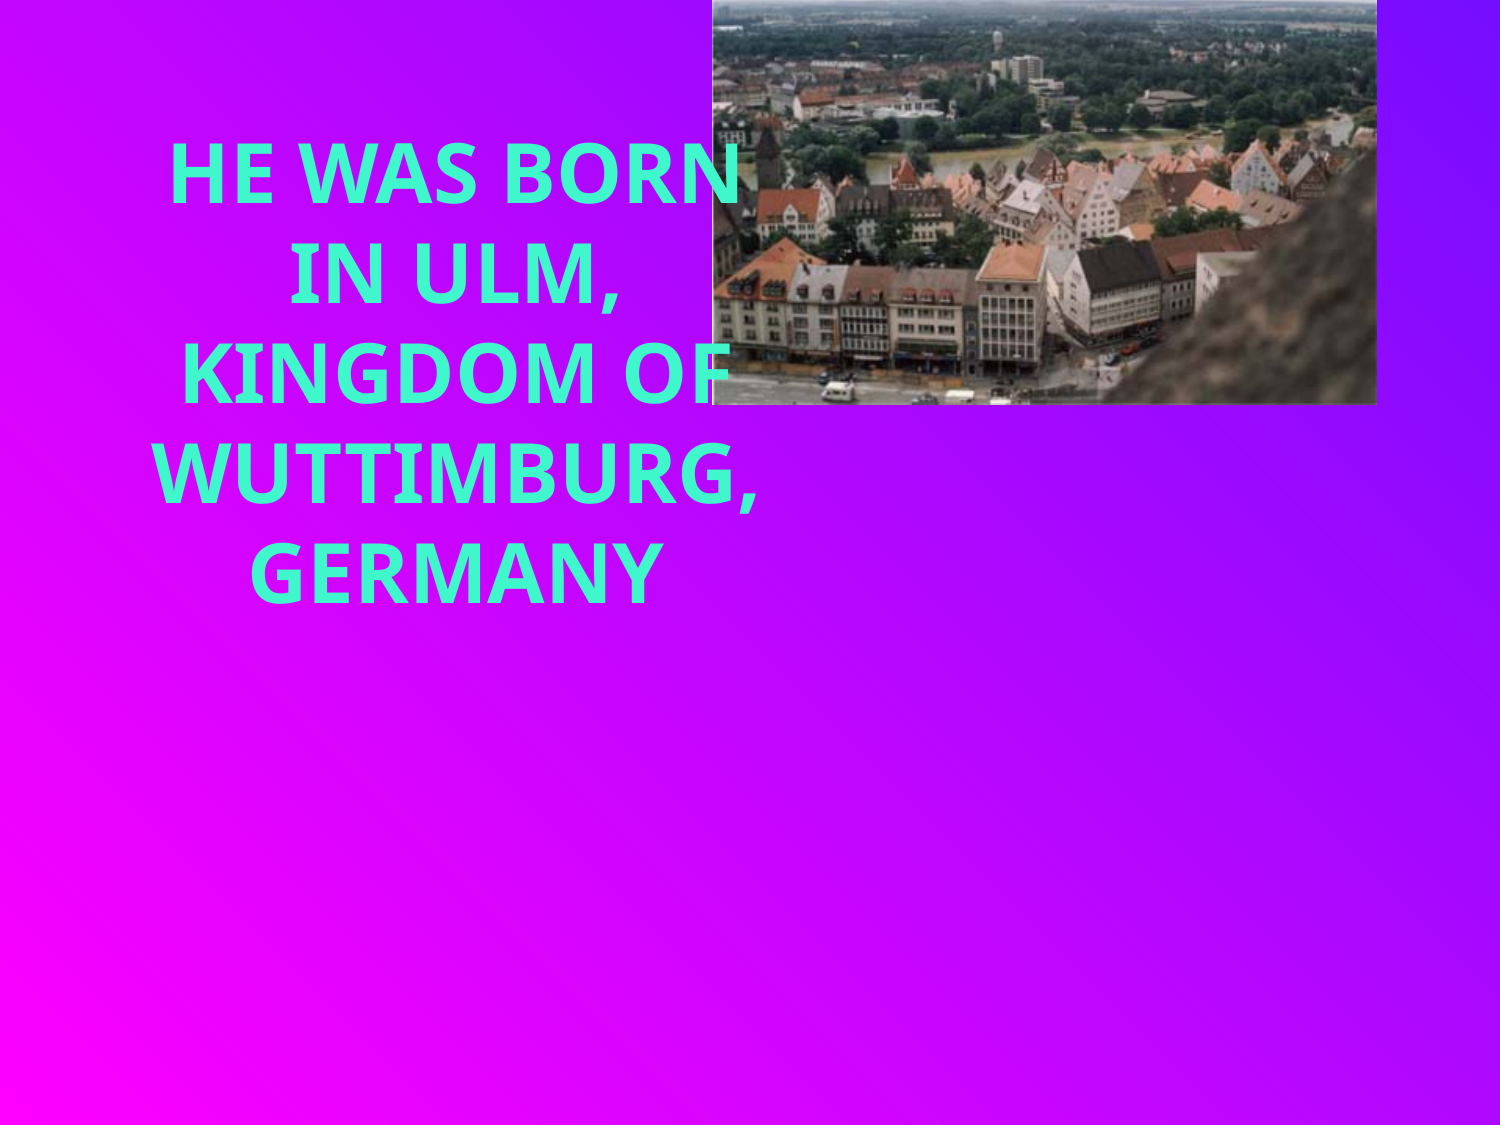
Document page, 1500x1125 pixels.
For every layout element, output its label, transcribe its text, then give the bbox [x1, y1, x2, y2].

text_box He was born in Ulm, kingdom of wuttiMburg, Germany [99, 112, 813, 628]
picture [712, 0, 1377, 405]
